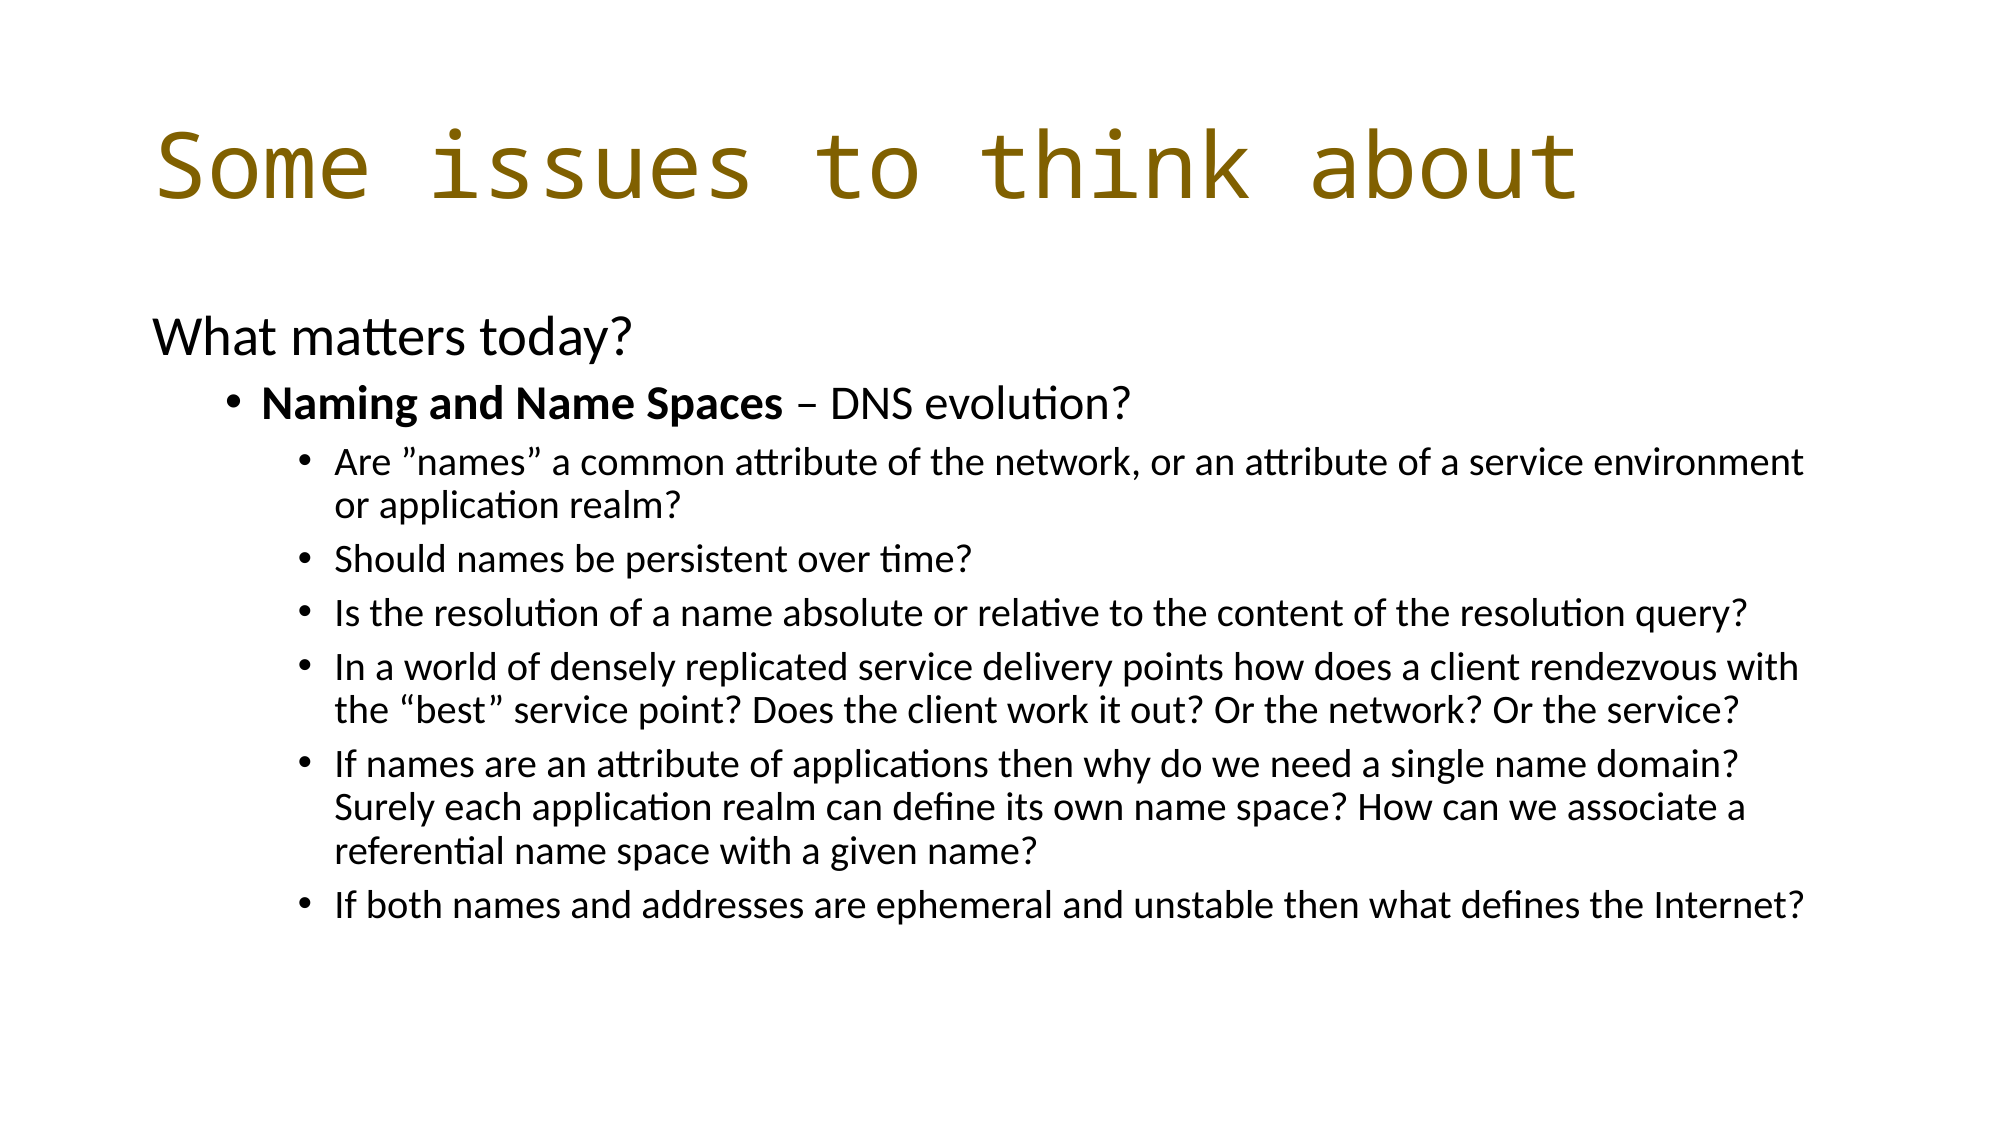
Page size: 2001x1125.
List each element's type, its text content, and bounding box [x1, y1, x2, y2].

list What matters today? Naming and Name Spaces – DNS evolution? Are ”names” a common attribute of the network, or an attribute of a service environment or application realm? Should names be persistent over time? Is the resolution of a name absolute or relative to the content of the resolution query? In a world of densely replicated service delivery points how does a client rendezvous with the “best” service point? Does the client work it out? Or the network? Or the service? If names are an attribute of applications then why do we need a single name domain? Surely each application realm can define its own name space? How can we associate a referential name space with a given name? If both names and addresses are ephemeral and unstable then what defines the Internet? [137, 299, 1863, 1014]
title Some issues to think about [137, 59, 1863, 278]
